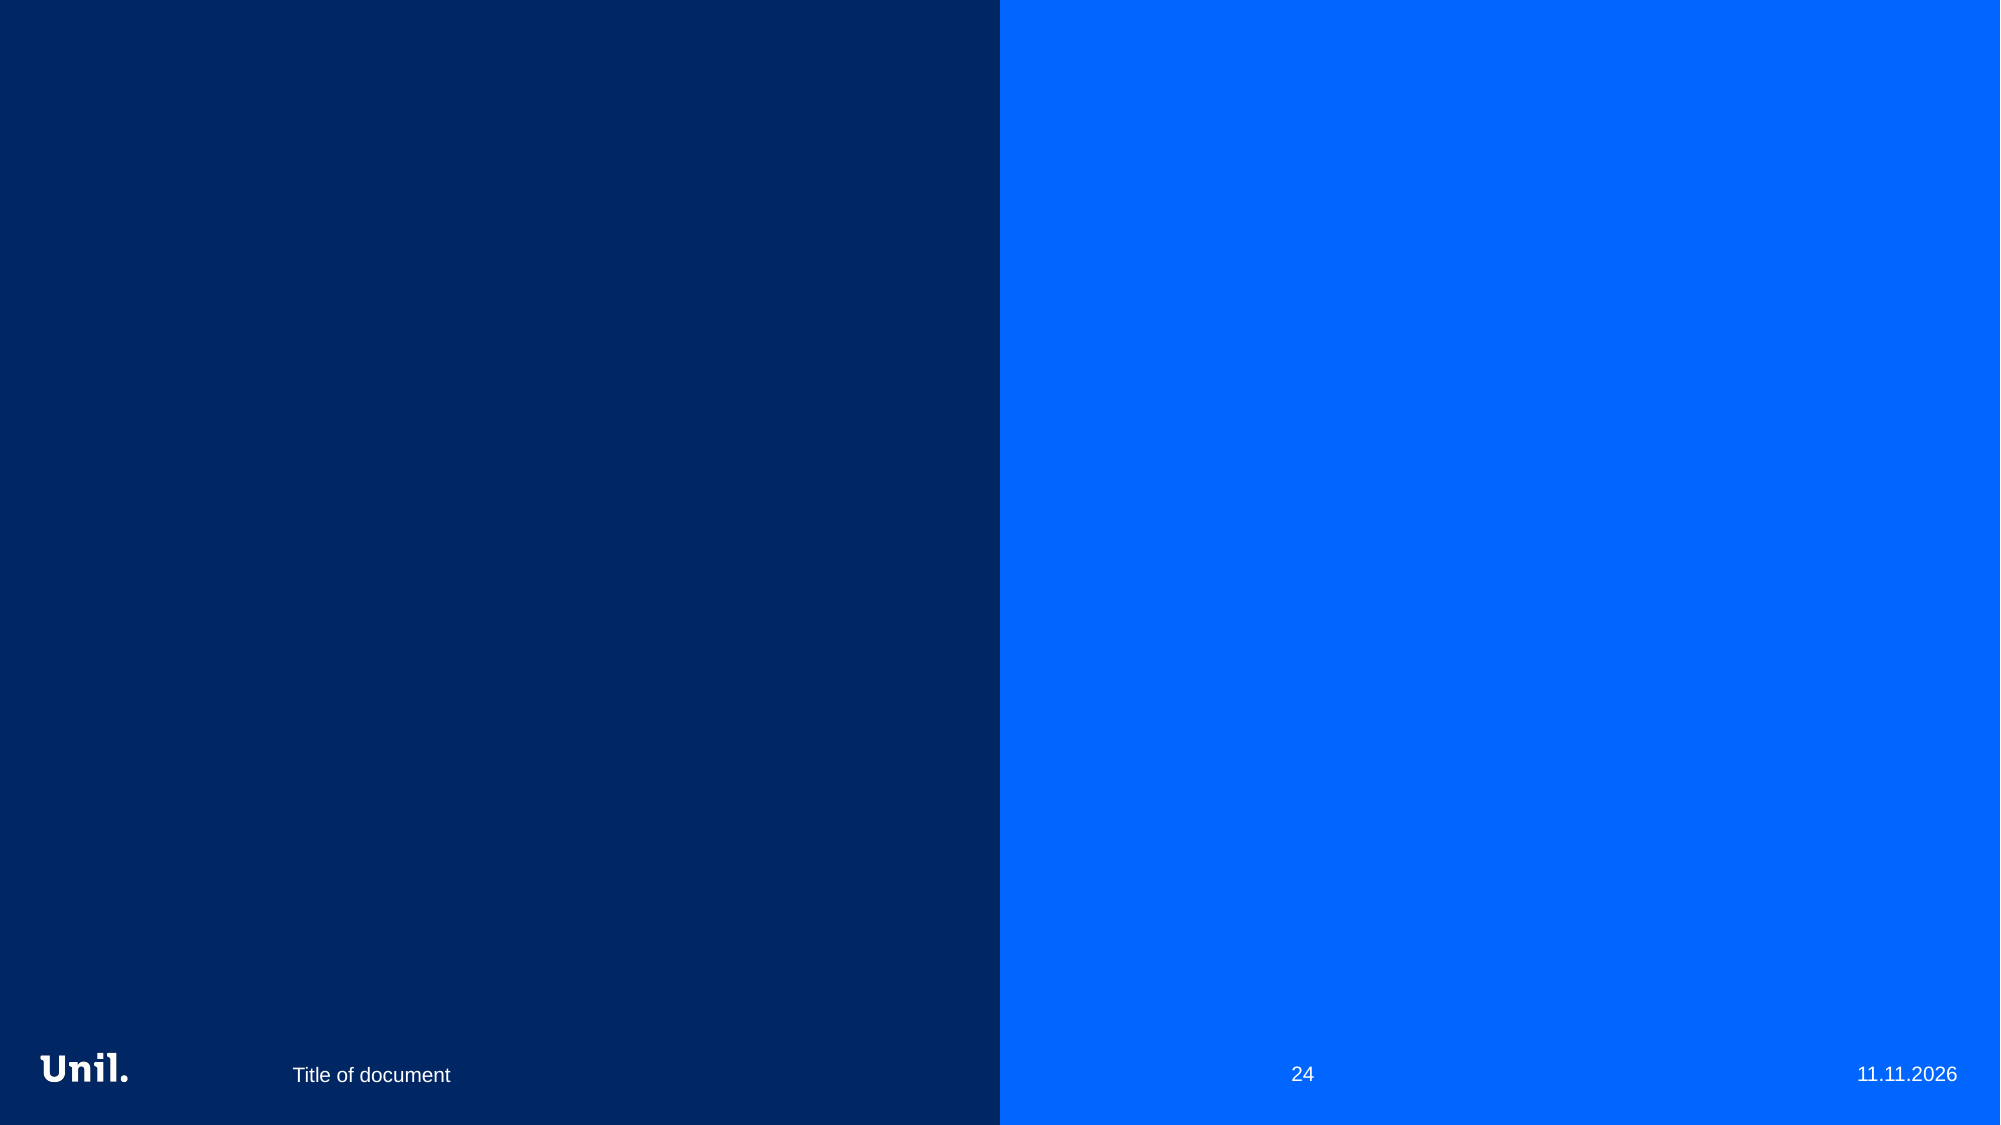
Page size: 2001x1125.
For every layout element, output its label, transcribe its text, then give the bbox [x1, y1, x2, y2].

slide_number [1789, 1026, 1958, 1086]
footer Title of document [292, 1011, 1048, 1087]
slide_number 24 [1250, 1037, 1355, 1086]
picture [27, 1042, 141, 1095]
